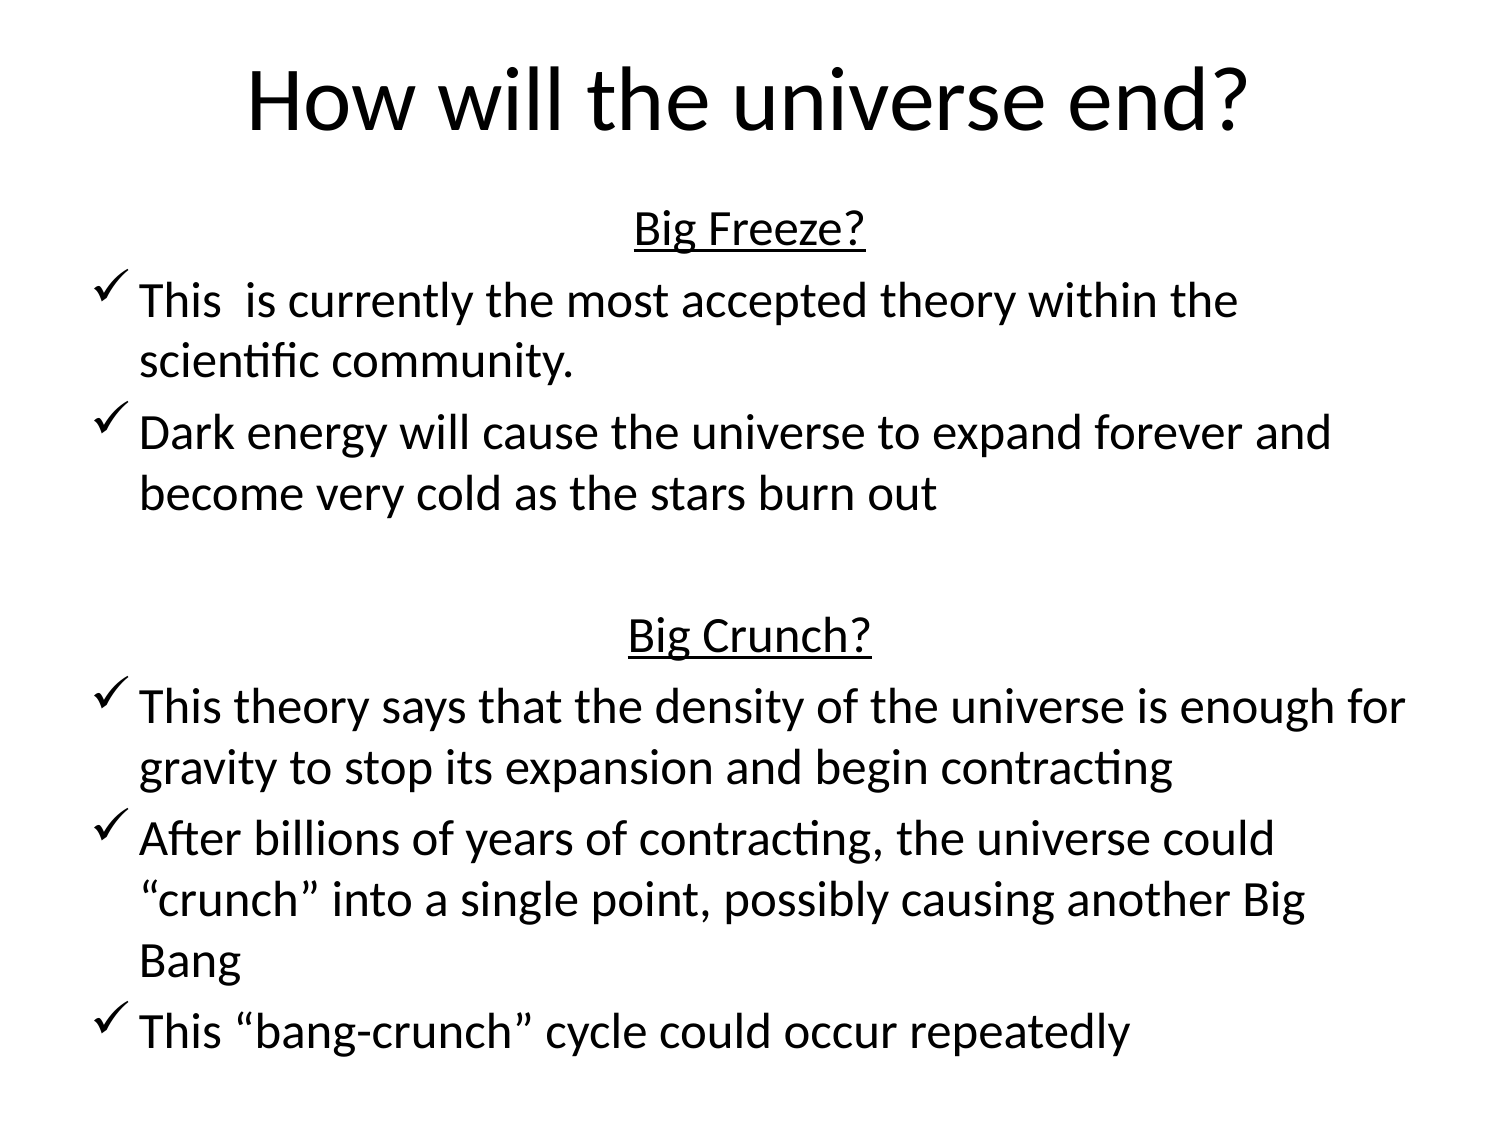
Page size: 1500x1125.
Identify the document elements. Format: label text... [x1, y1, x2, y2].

list Big Freeze? This is currently the most accepted theory within the scientific community. Dark energy will cause the universe to expand forever and become very cold as the stars burn out Big Crunch? This theory says that the density of the universe is enough for gravity to stop its expansion and begin contracting After billions of years of contracting, the universe could “crunch” into a single point, possibly causing another Big Bang This “bang-crunch” cycle could occur repeatedly [75, 187, 1425, 1088]
title How will the universe end? [75, 0, 1425, 187]
